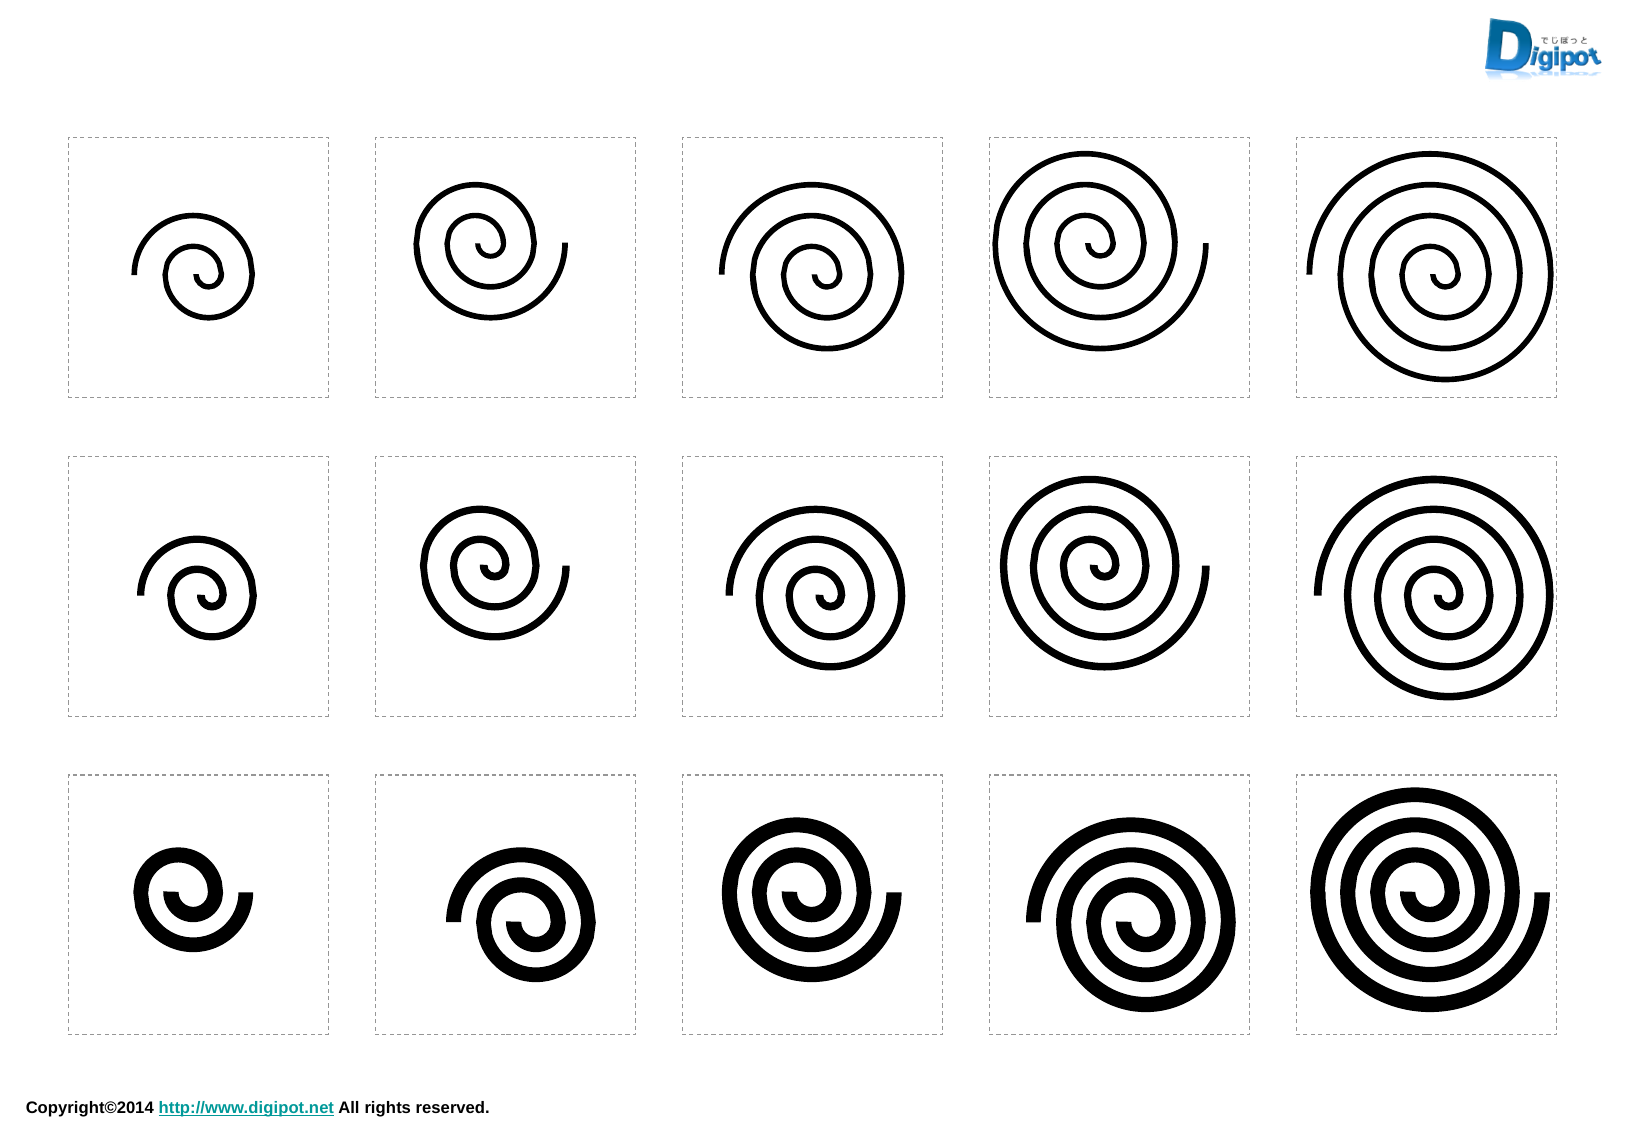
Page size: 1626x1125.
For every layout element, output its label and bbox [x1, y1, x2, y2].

text_box [719, 815, 904, 985]
text_box [990, 148, 1211, 354]
text_box [443, 845, 598, 985]
text_box [1023, 815, 1238, 1015]
text_box [997, 473, 1212, 673]
text_box [1304, 148, 1556, 385]
text_box [1308, 785, 1552, 1015]
text_box [716, 179, 907, 354]
text_box [131, 845, 256, 955]
text_box [134, 533, 259, 643]
text_box [411, 179, 570, 323]
text_box [723, 503, 908, 673]
text_box [129, 210, 258, 323]
text_box [417, 503, 572, 643]
text_box [1311, 473, 1556, 703]
picture [1485, 18, 1602, 82]
